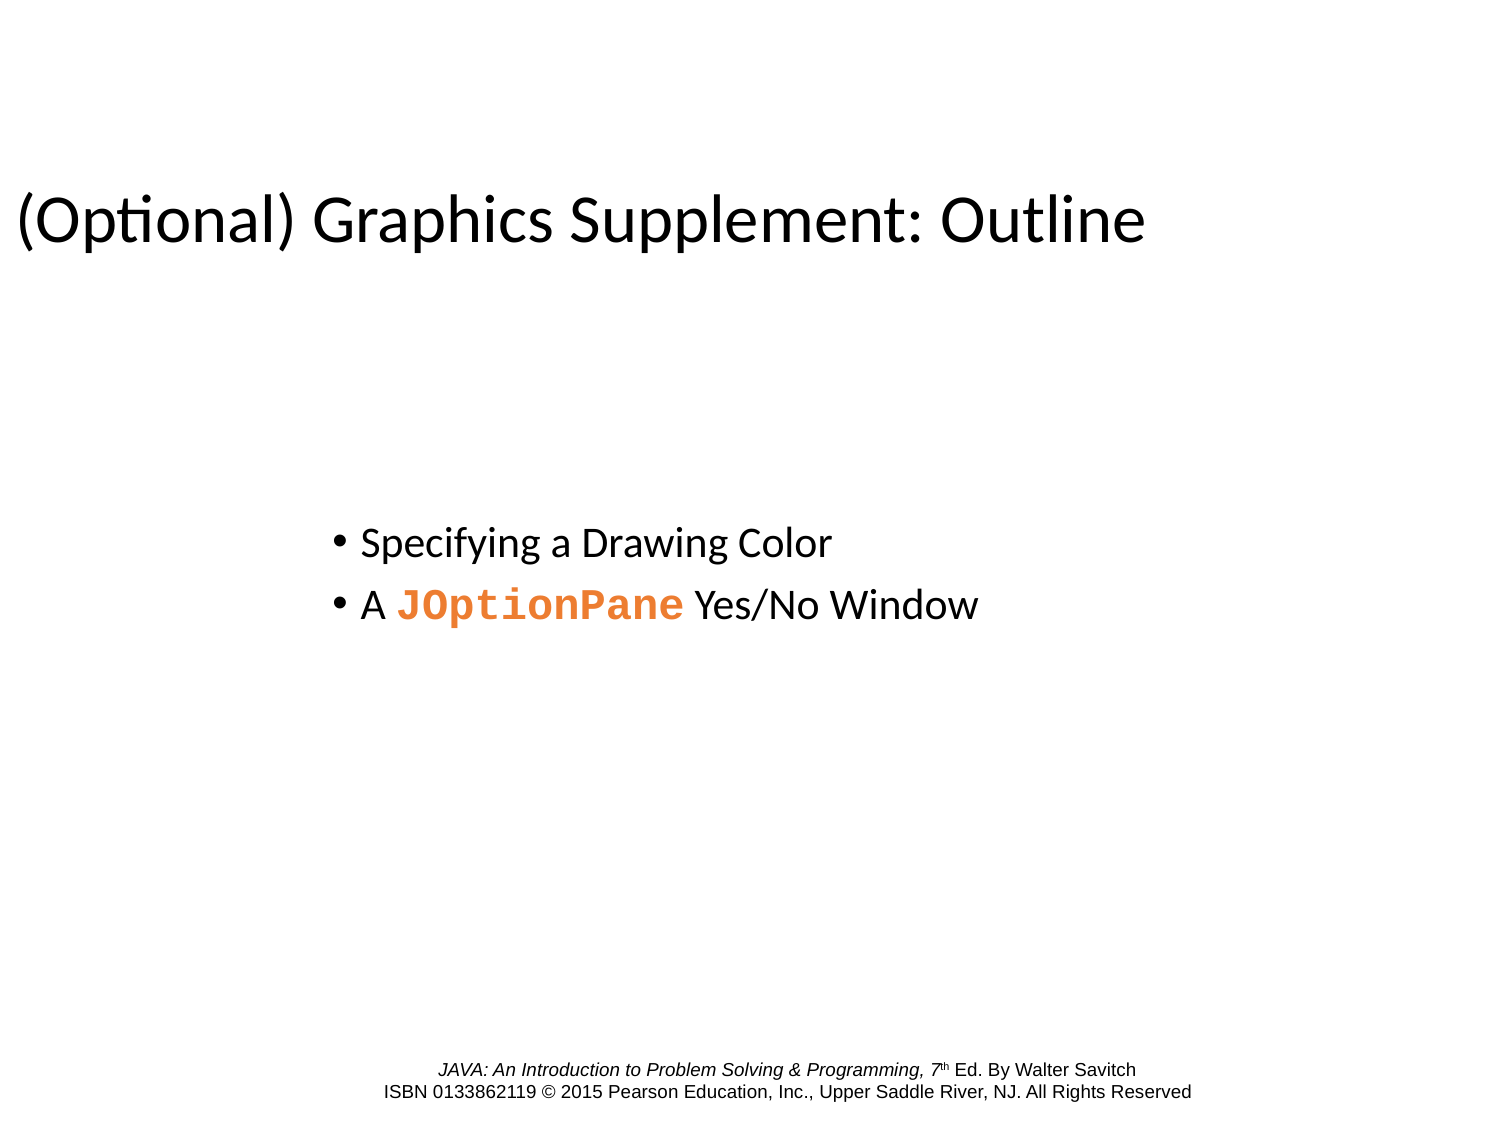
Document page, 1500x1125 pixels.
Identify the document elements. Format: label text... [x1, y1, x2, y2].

list Specifying a Drawing Color A JOptionPane Yes/No Window [317, 512, 1500, 705]
title (Optional) Graphics Supplement: Outline [0, 102, 1275, 338]
